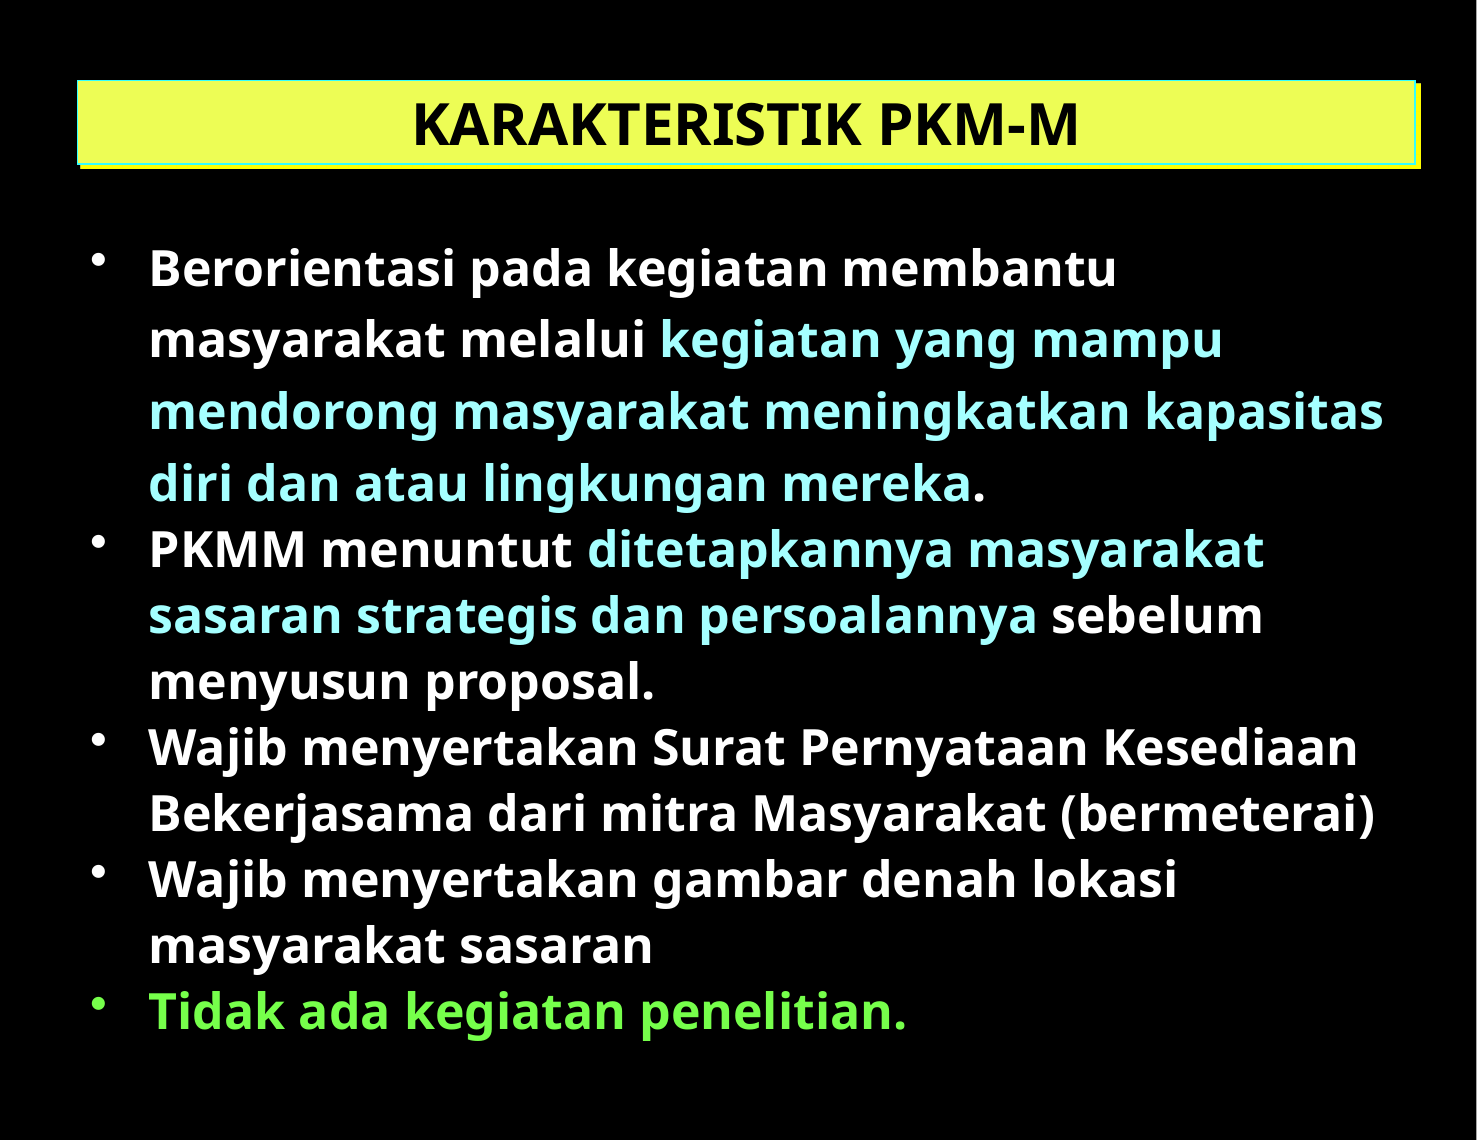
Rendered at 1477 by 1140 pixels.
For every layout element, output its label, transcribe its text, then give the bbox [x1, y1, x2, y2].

text_box Berorientasi pada kegiatan membantu masyarakat melalui kegiatan yang mampu mendorong masyarakat meningkatkan kapasitas diri dan atau lingkungan mereka. PKMM menuntut ditetapkannya masyarakat sasaran strategis dan persoalannya sebelum menyusun proposal. Wajib menyertakan Surat Pernyataan Kesediaan Bekerjasama dari mitra Masyarakat (bermeterai) Wajib menyertakan gambar denah lokasi masyarakat sasaran Tidak ada kegiatan penelitian. P [75, 216, 1425, 1047]
text_box KARAKTERISTIK PKM-M [77, 80, 1416, 164]
